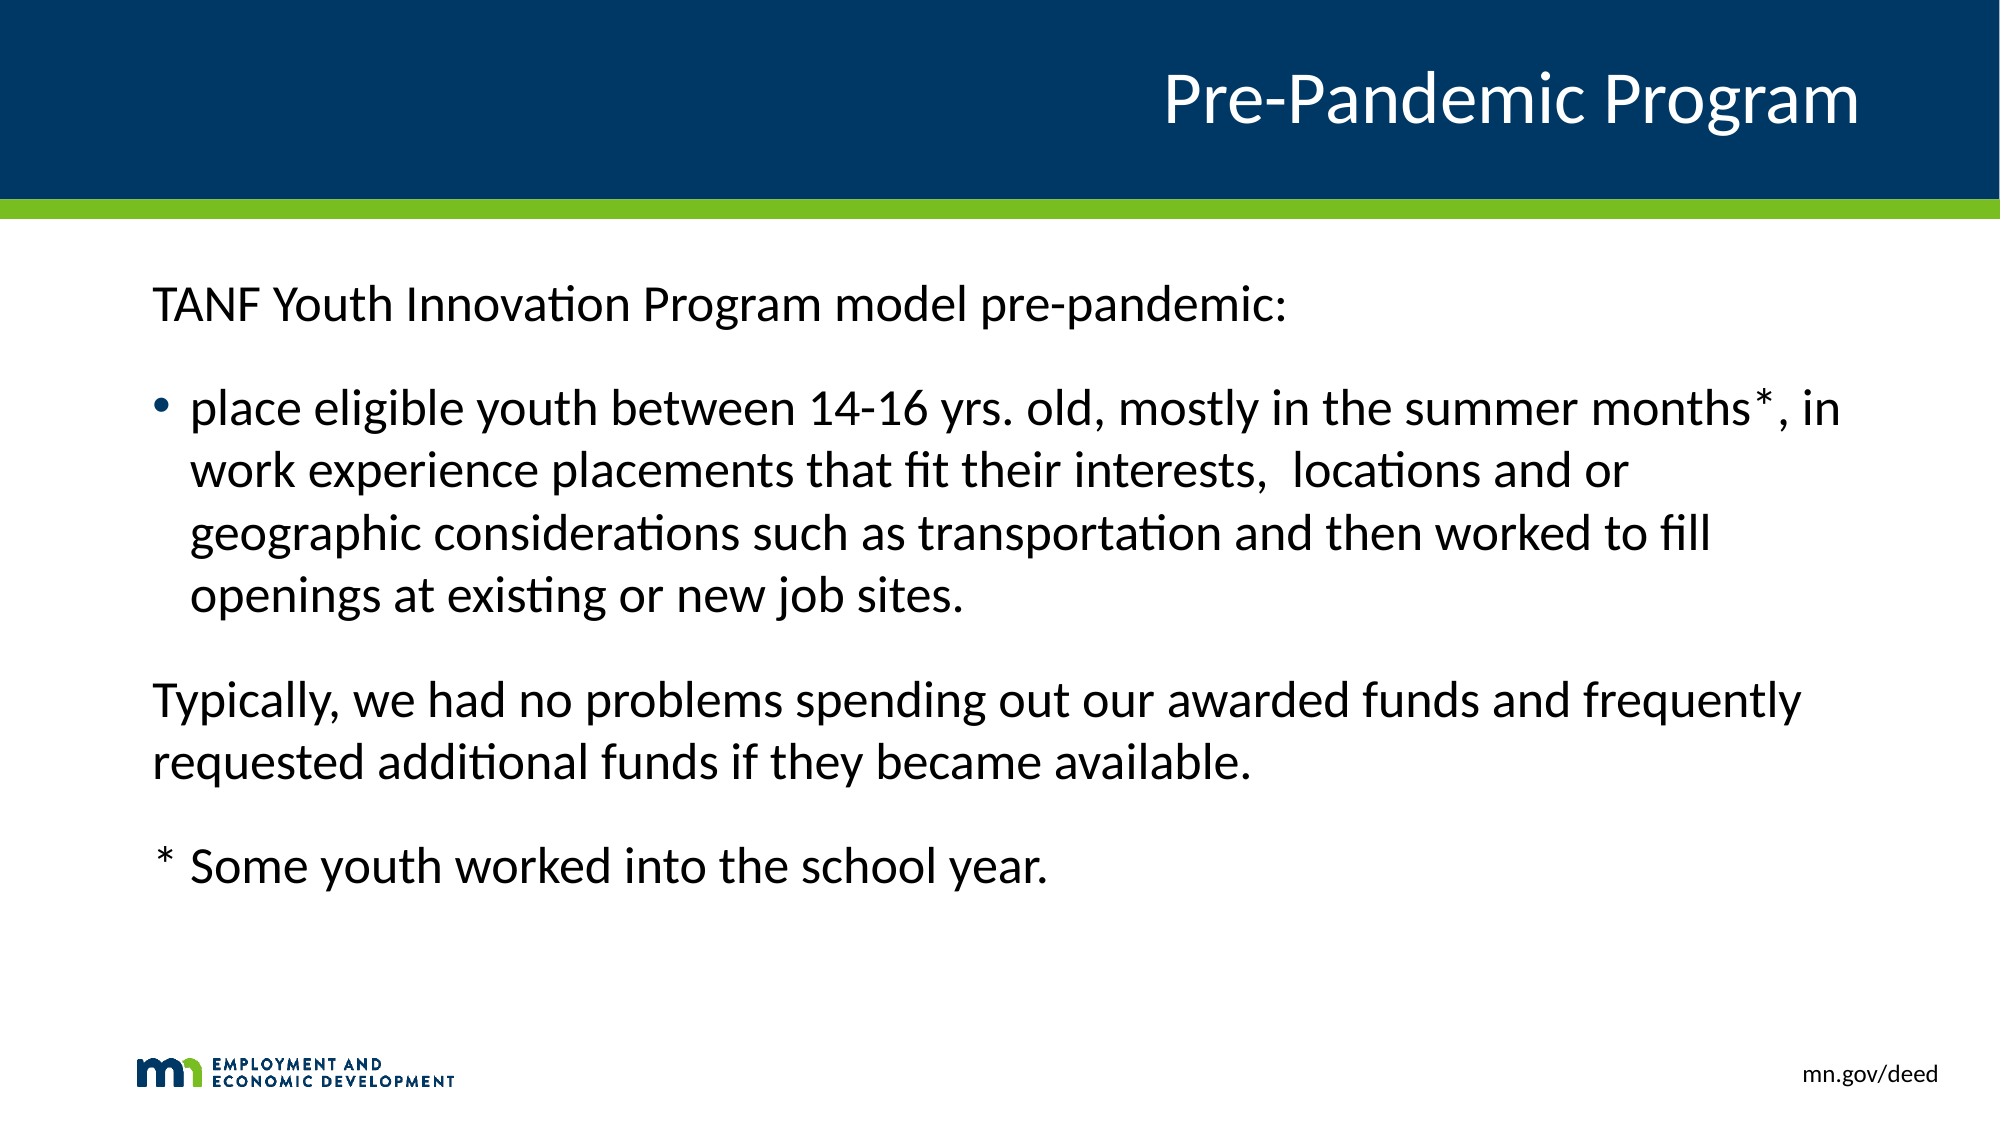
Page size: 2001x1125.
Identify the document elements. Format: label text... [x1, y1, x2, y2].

list TANF Youth Innovation Program model pre-pandemic: place eligible youth between 14-16 yrs. old, mostly in the summer months*, in work experience placements that fit their interests, locations and or geographic considerations such as transportation and then worked to fill openings at existing or new job sites. Typically, we had no problems spending out our awarded funds and frequently requested additional funds if they became available. * Some youth worked into the school year. [137, 261, 1863, 1014]
picture [137, 1058, 454, 1087]
footer mn.gov/deed [1037, 1042, 1955, 1103]
title Pre-Pandemic Program [137, 0, 1863, 200]
